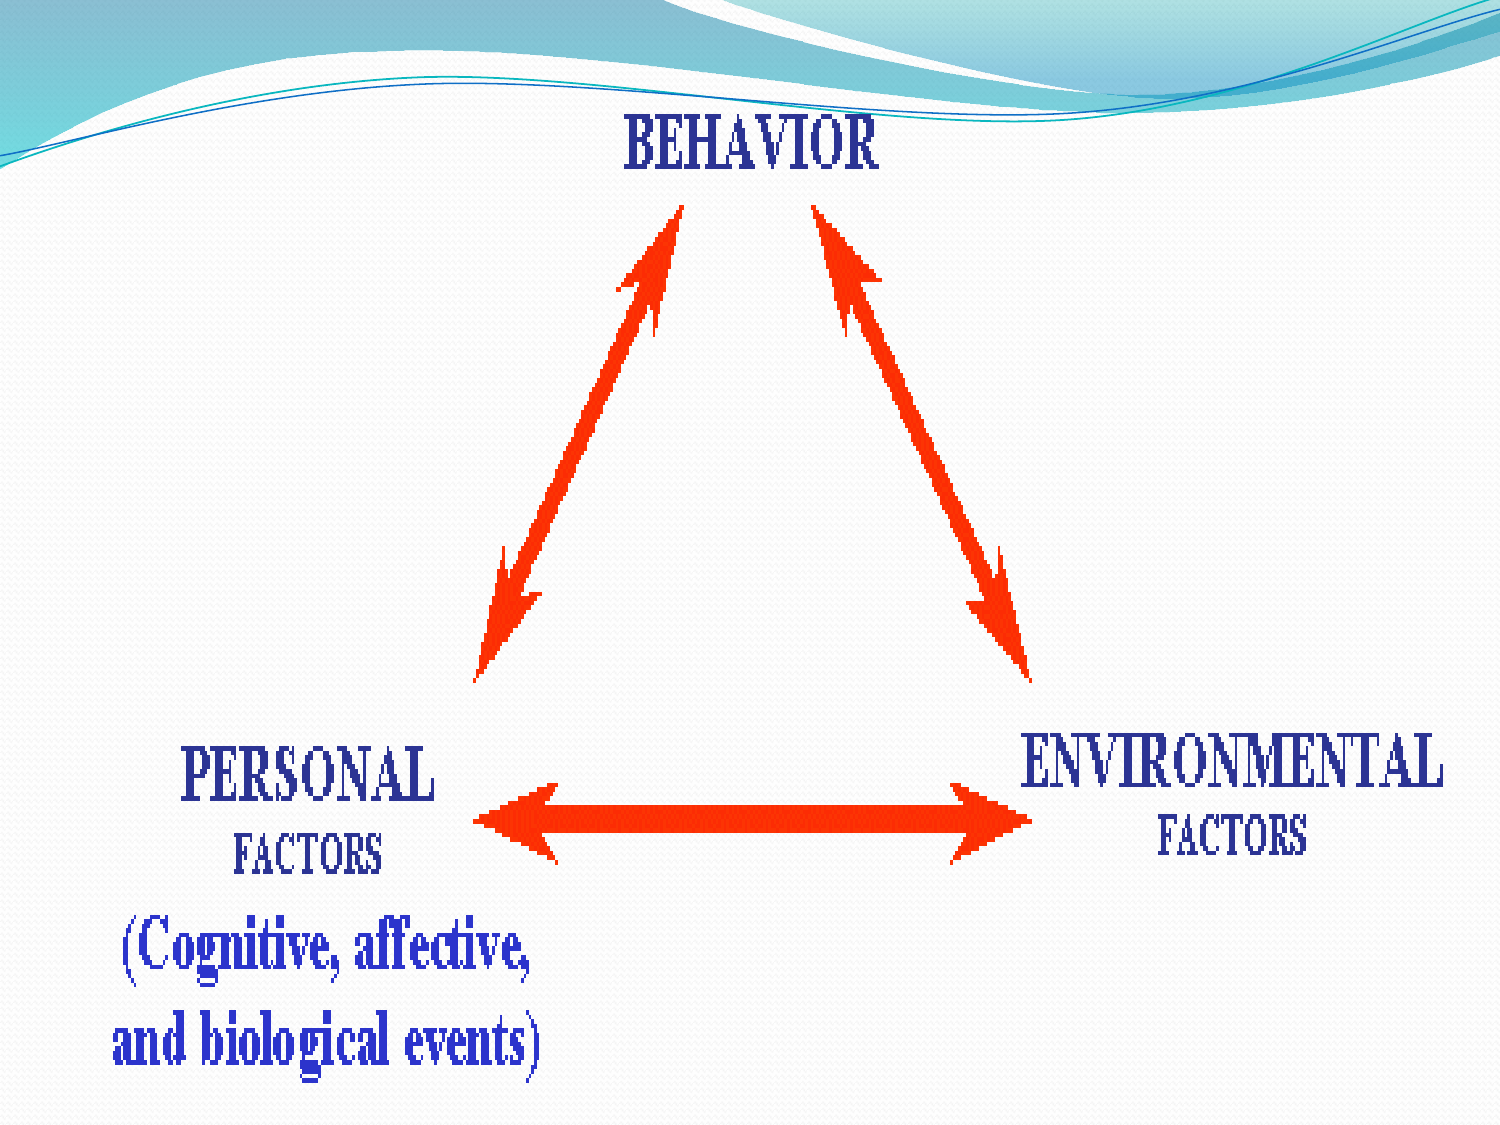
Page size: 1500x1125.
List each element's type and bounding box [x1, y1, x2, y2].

list [100, 42, 1459, 1107]
